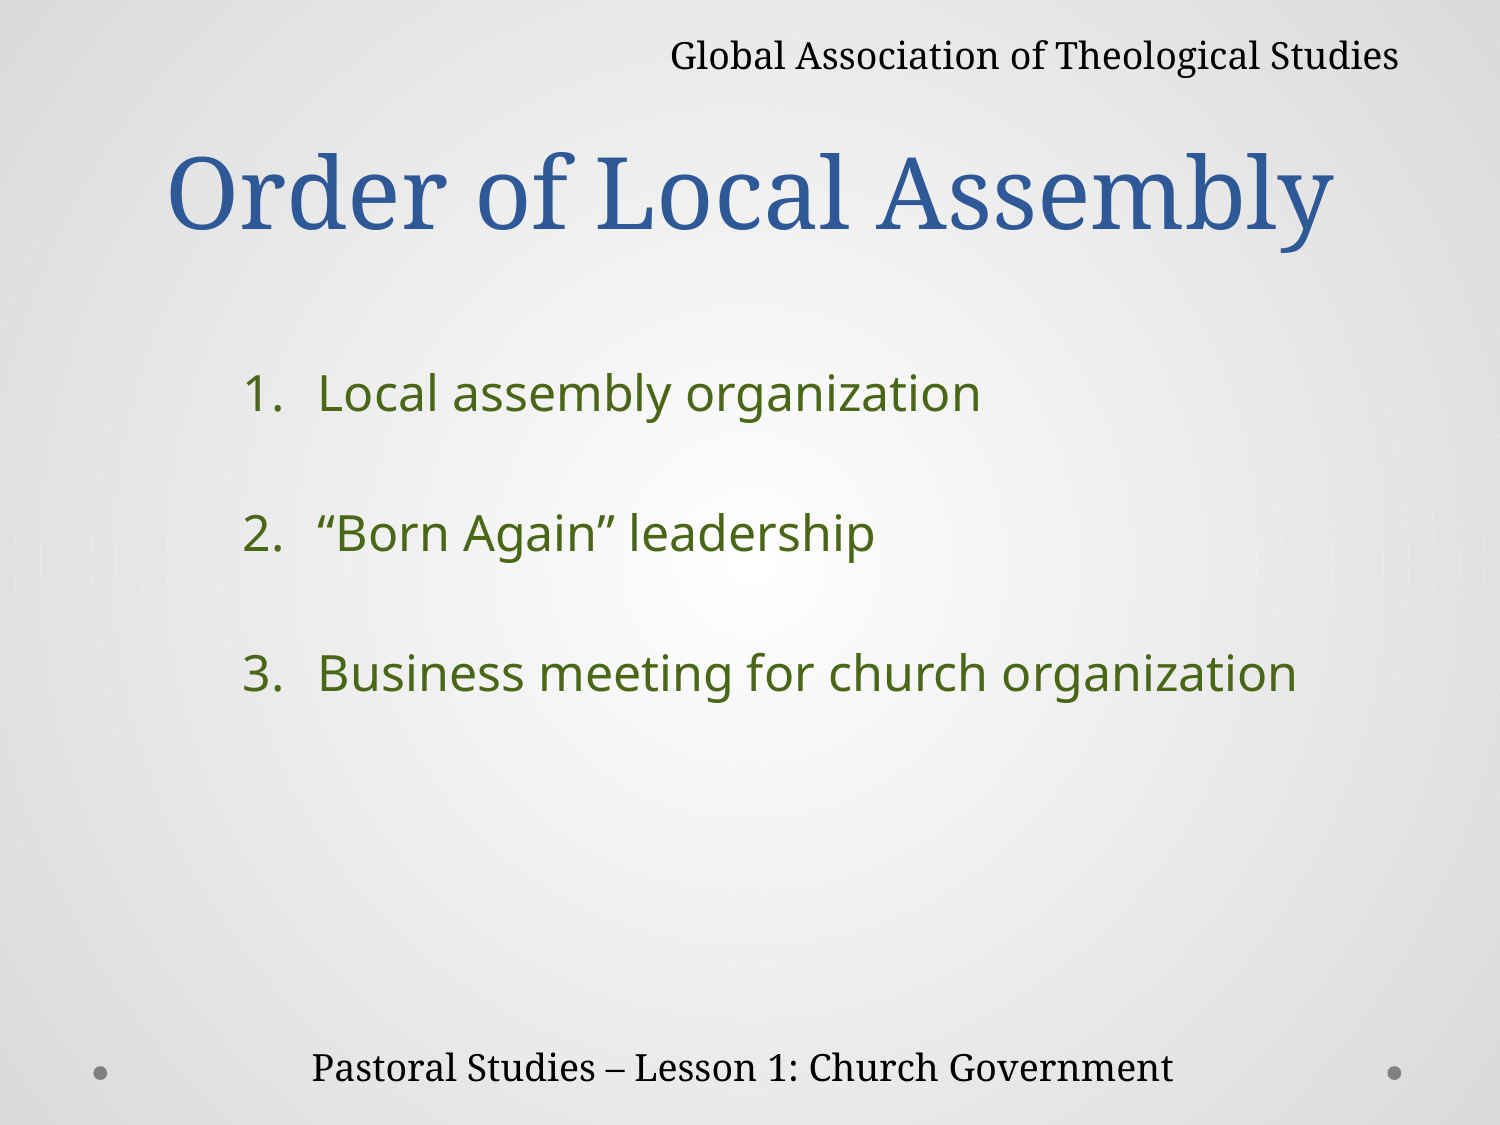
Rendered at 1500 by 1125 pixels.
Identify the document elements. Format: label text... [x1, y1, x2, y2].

list Local assembly organization “Born Again” leadership Business meeting for church organization [227, 354, 1345, 1036]
text_box Pastoral Studies – Lesson 1: Church Government [113, 1036, 1373, 1097]
title Order of Local Assembly [75, 0, 1425, 257]
text_box Global Association of Theological Studies [466, 24, 1425, 85]
